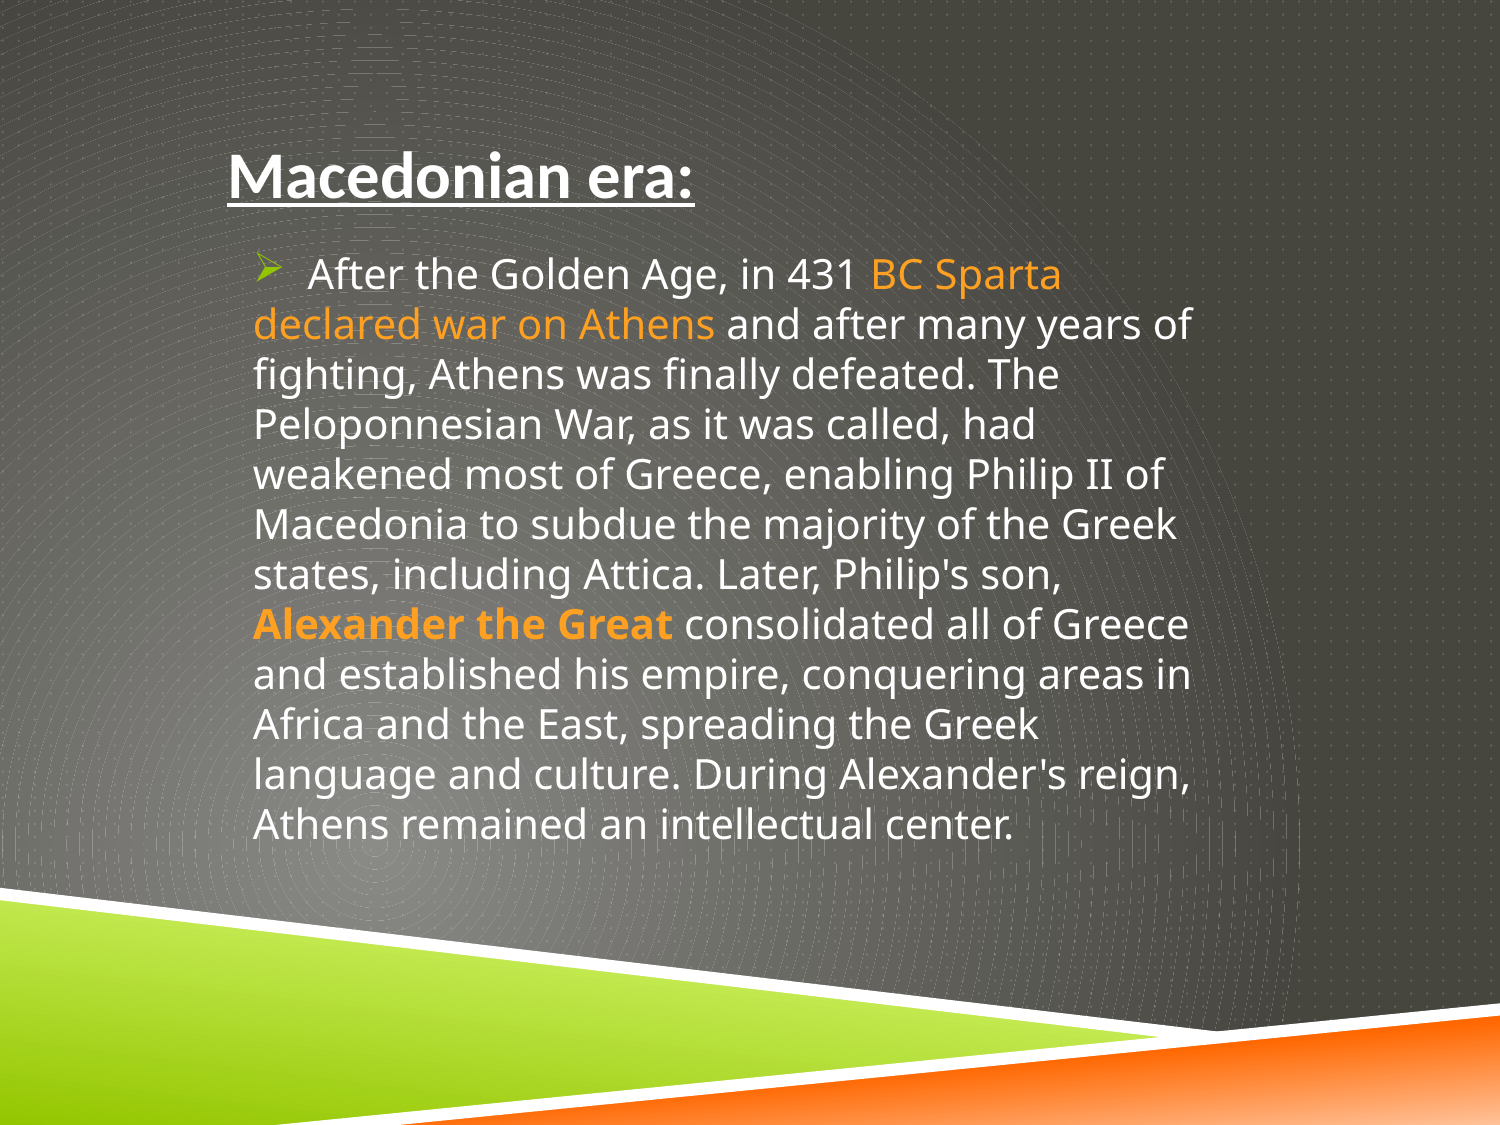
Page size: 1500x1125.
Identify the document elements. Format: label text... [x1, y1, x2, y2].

text_box After the Golden Age, in 431 BC Sparta declared war on Athens and after many years of fighting, Athens was finally defeated. The Peloponnesian War, as it was called, had weakened most of Greece, enabling Philip II of Macedonia to subdue the majority of the Greek states, including Attica. Later, Philip's son, Alexander the Great consolidated all of Greece and established his empire, conquering areas in Africa and the East, spreading the Greek language and culture. During Alexander's reign, Athens remained an intellectual center. [237, 190, 1238, 856]
text_box Macedonian era: [212, 124, 711, 220]
